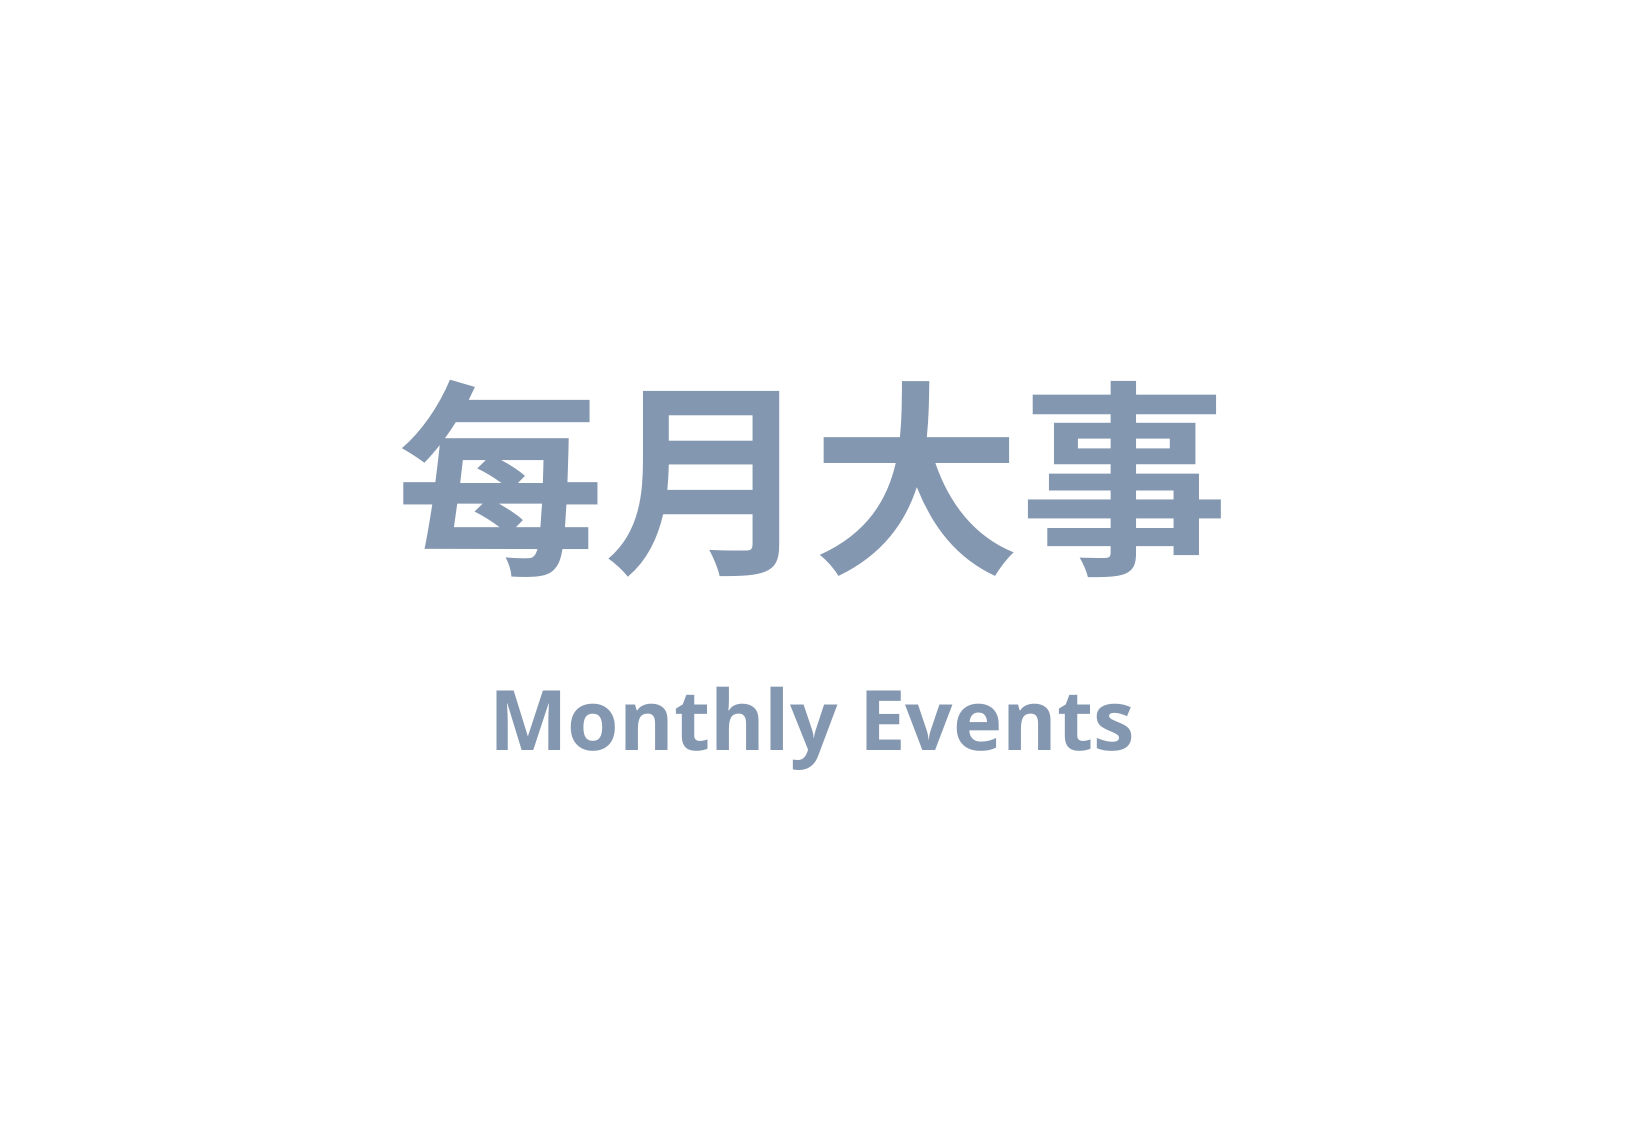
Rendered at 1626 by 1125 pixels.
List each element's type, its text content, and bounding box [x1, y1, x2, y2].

text_box 每月大事 [370, 342, 1255, 608]
text_box Monthly Events [370, 659, 1255, 775]
